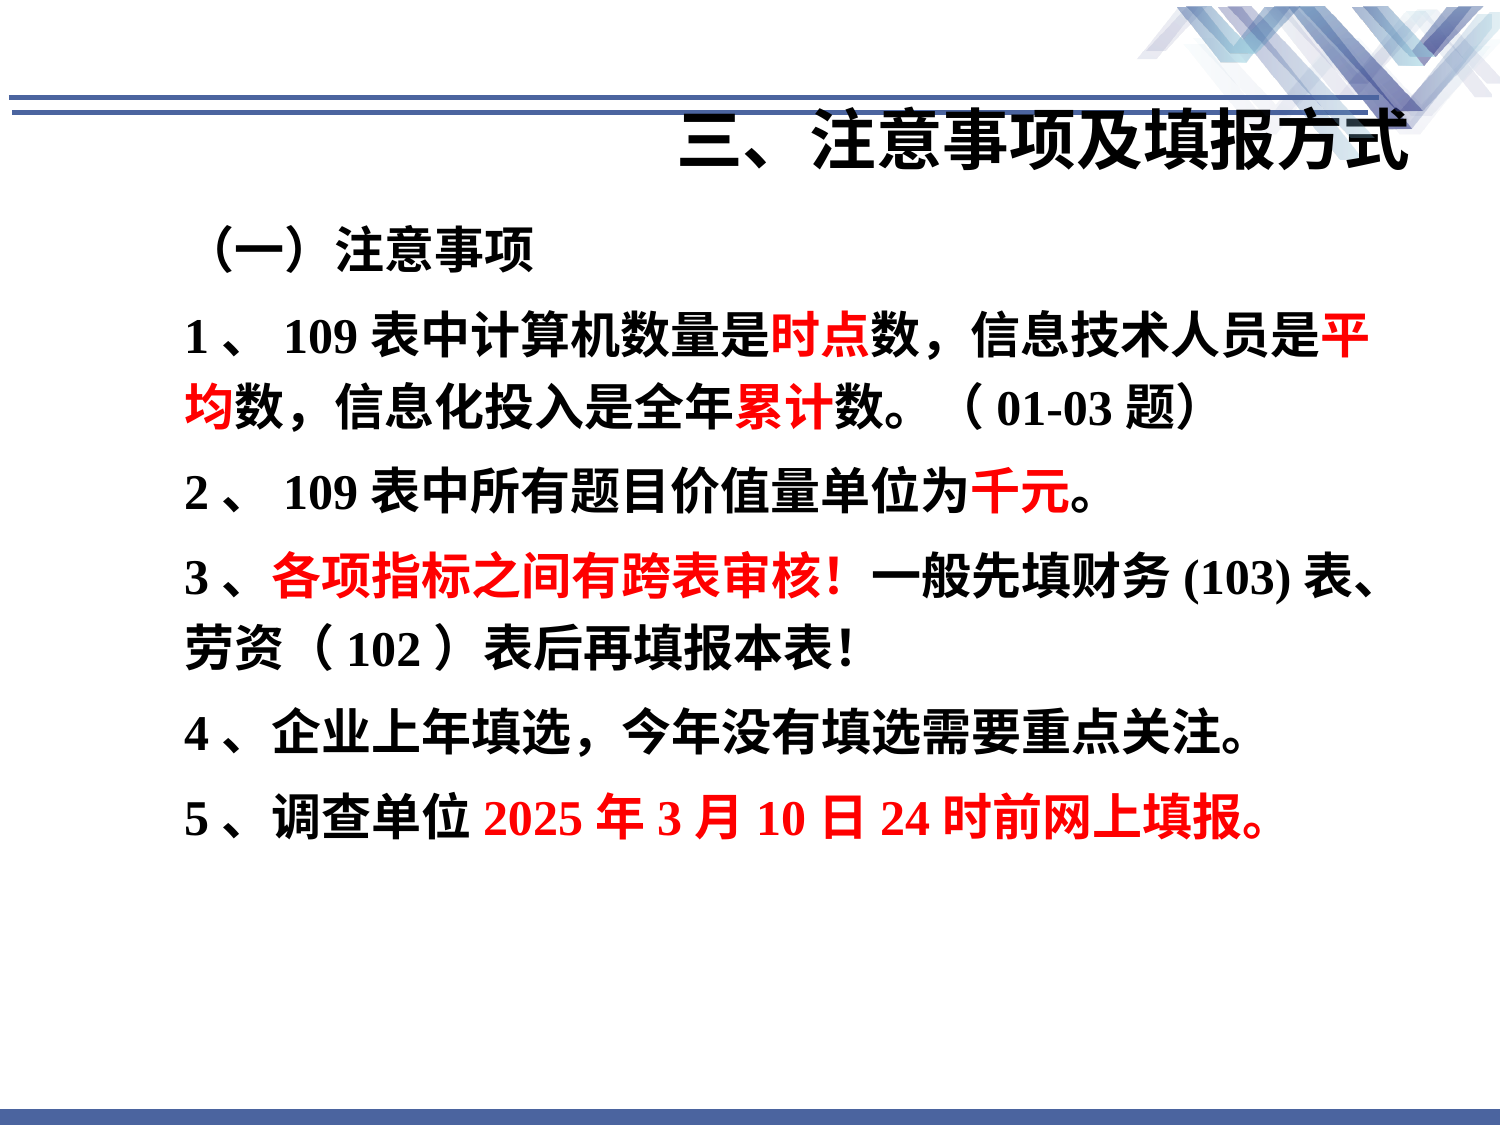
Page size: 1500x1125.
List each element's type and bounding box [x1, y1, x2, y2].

text_box [0, 6, 1500, 1125]
